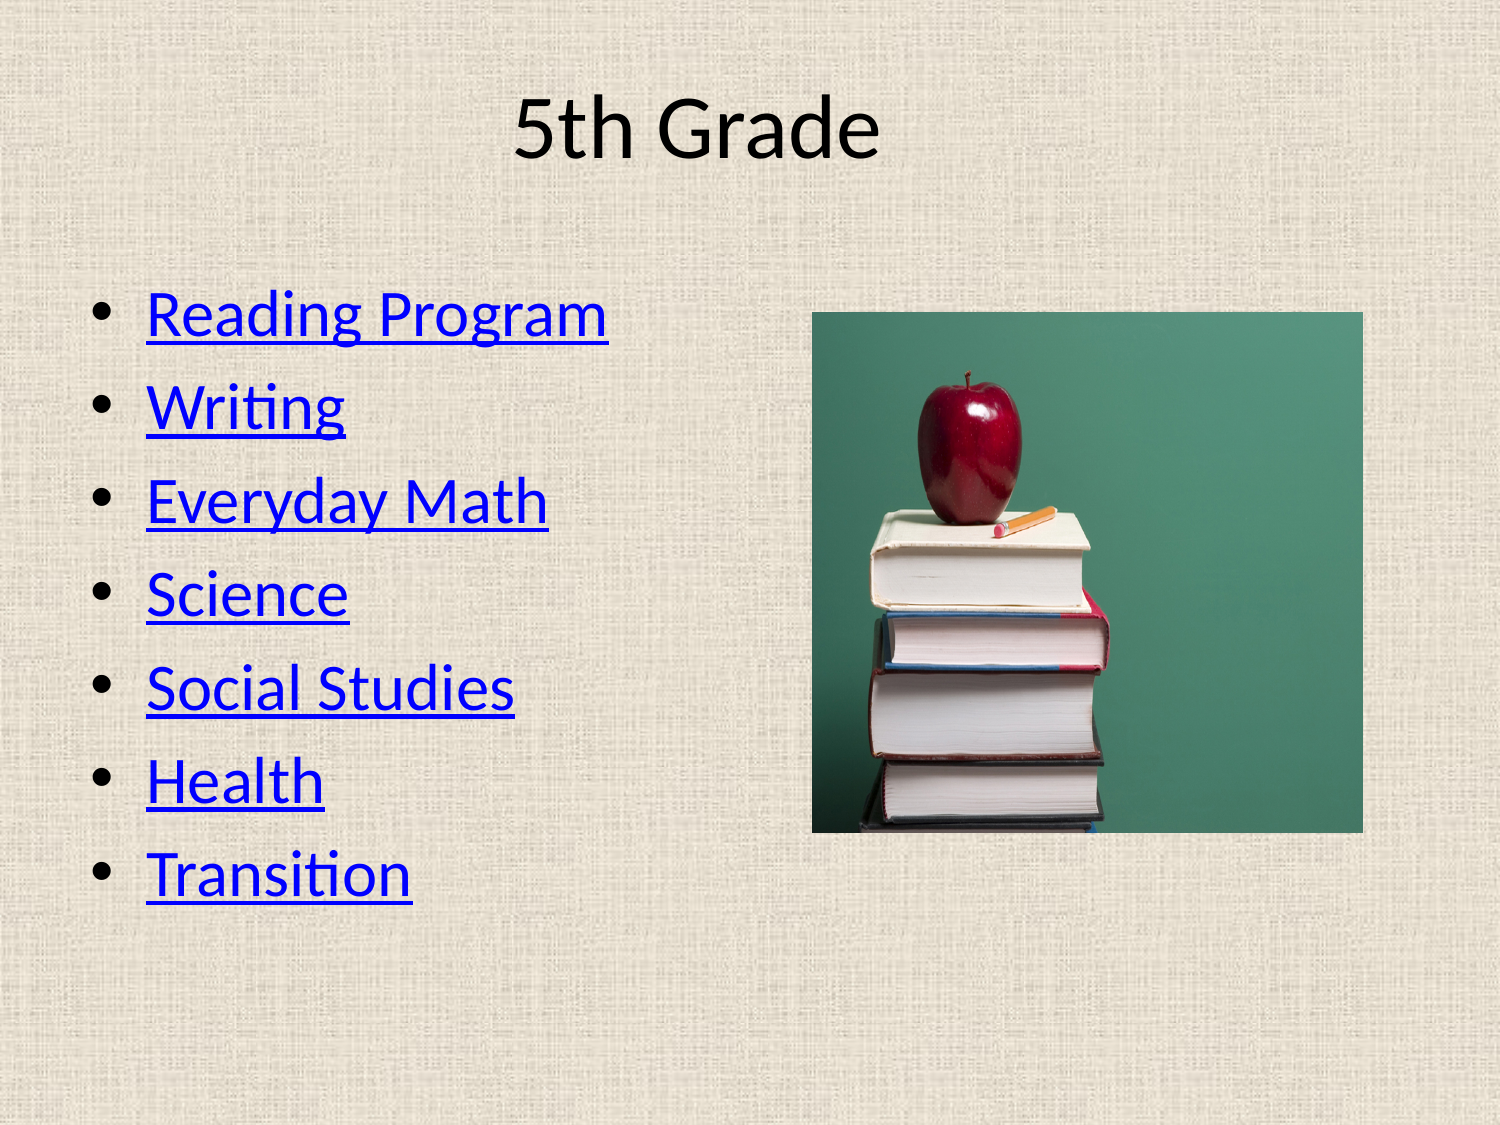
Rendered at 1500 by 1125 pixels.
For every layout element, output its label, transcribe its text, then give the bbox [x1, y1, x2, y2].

picture [812, 312, 1363, 833]
title 5th Grade [343, 52, 1051, 192]
list Reading Program Writing Everyday Math Science Social Studies Health Transition [75, 262, 1425, 1005]
